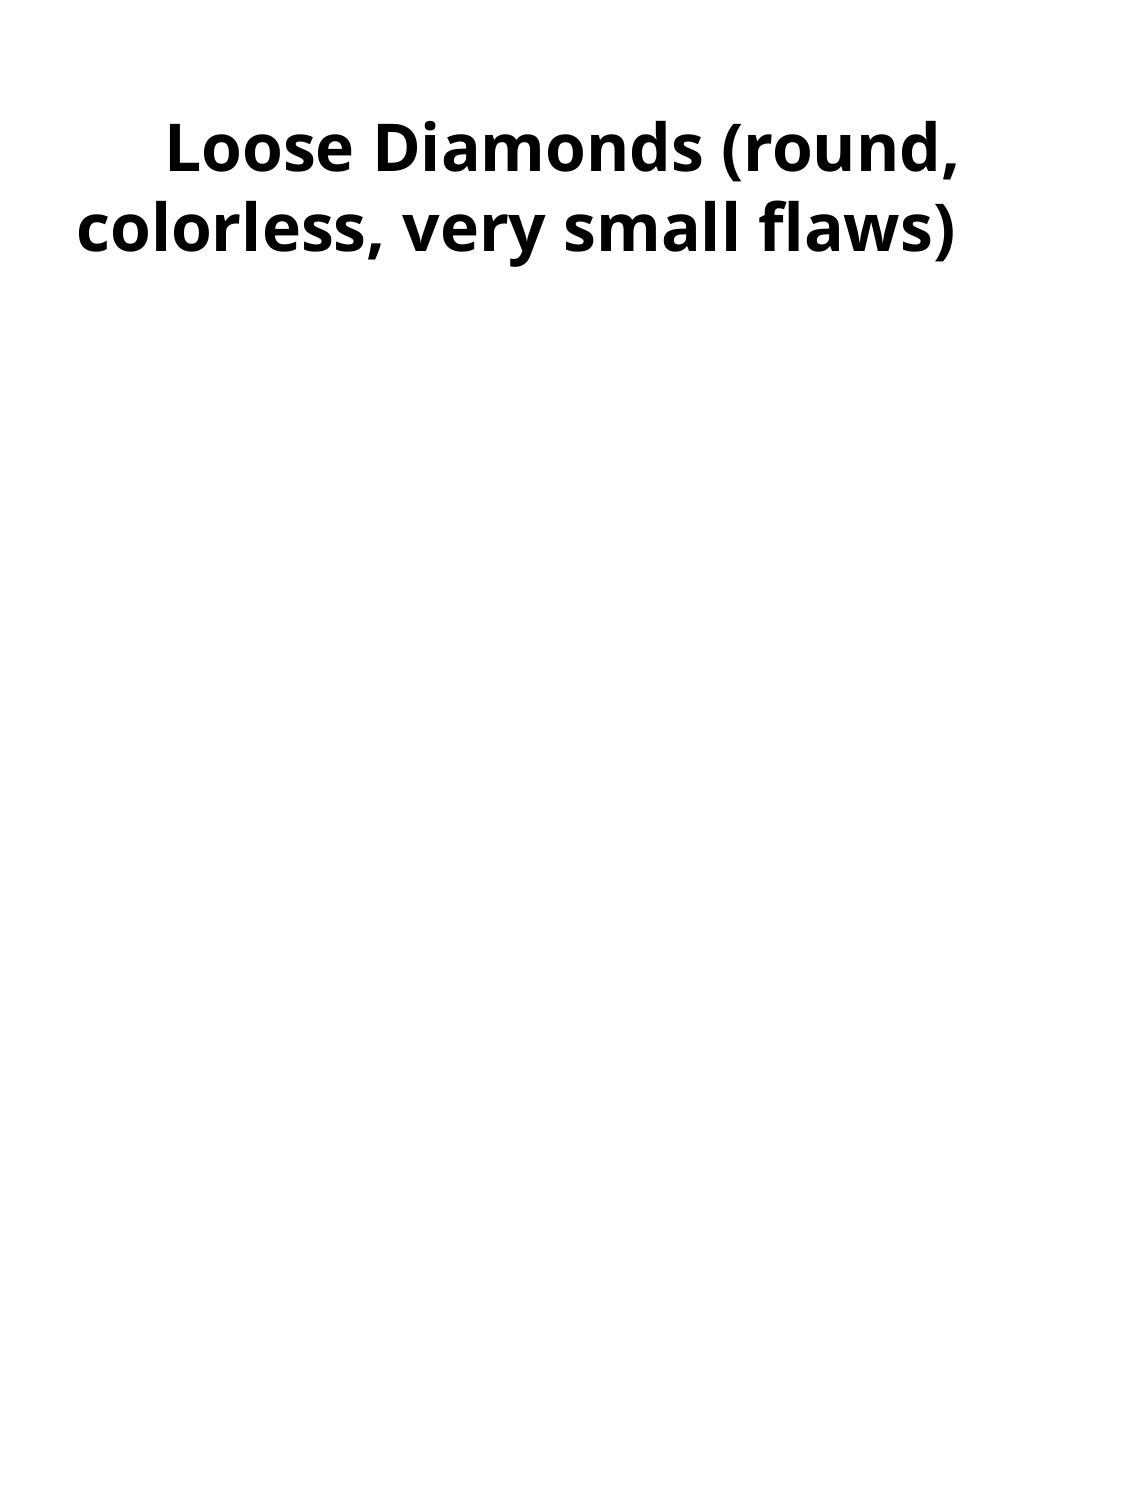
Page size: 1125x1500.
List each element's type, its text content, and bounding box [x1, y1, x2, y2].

title Loose Diamonds (round, colorless, very small flaws) [56, 60, 1069, 310]
